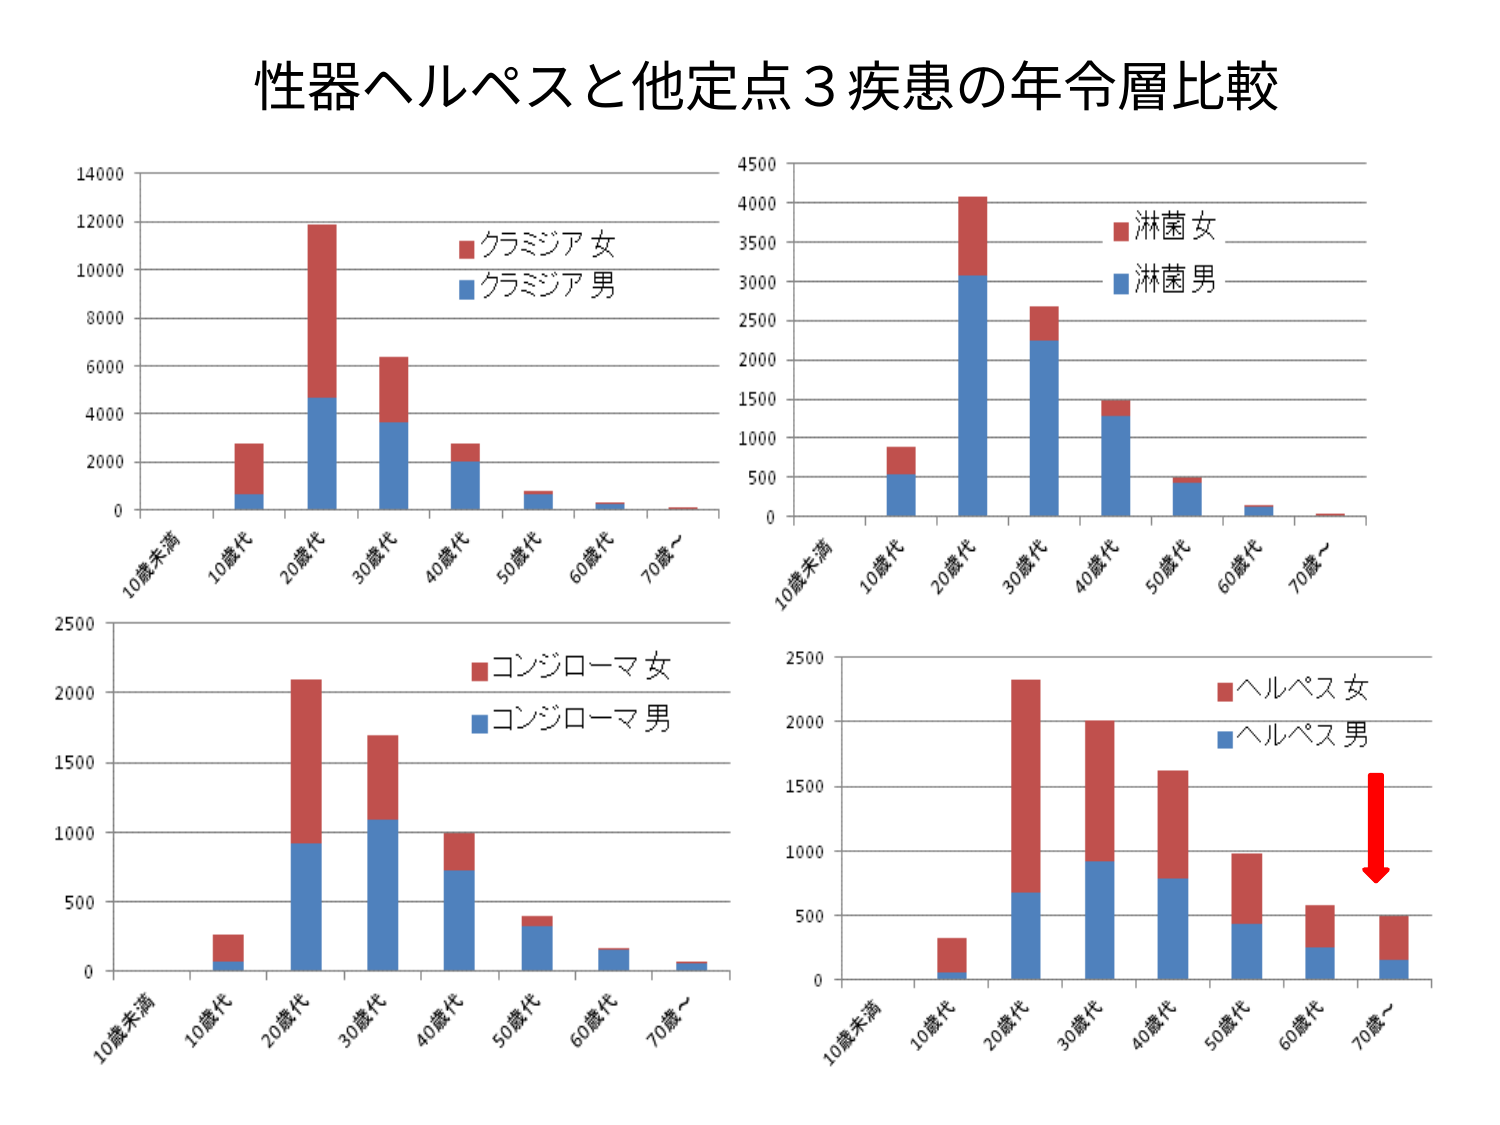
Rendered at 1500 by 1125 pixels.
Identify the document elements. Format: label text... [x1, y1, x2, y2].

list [726, 136, 1390, 634]
picture [773, 633, 1445, 1087]
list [64, 148, 720, 596]
picture [41, 597, 751, 1087]
title 性器ヘルペスと他定点３疾患の年令層比較 [75, 45, 1459, 126]
